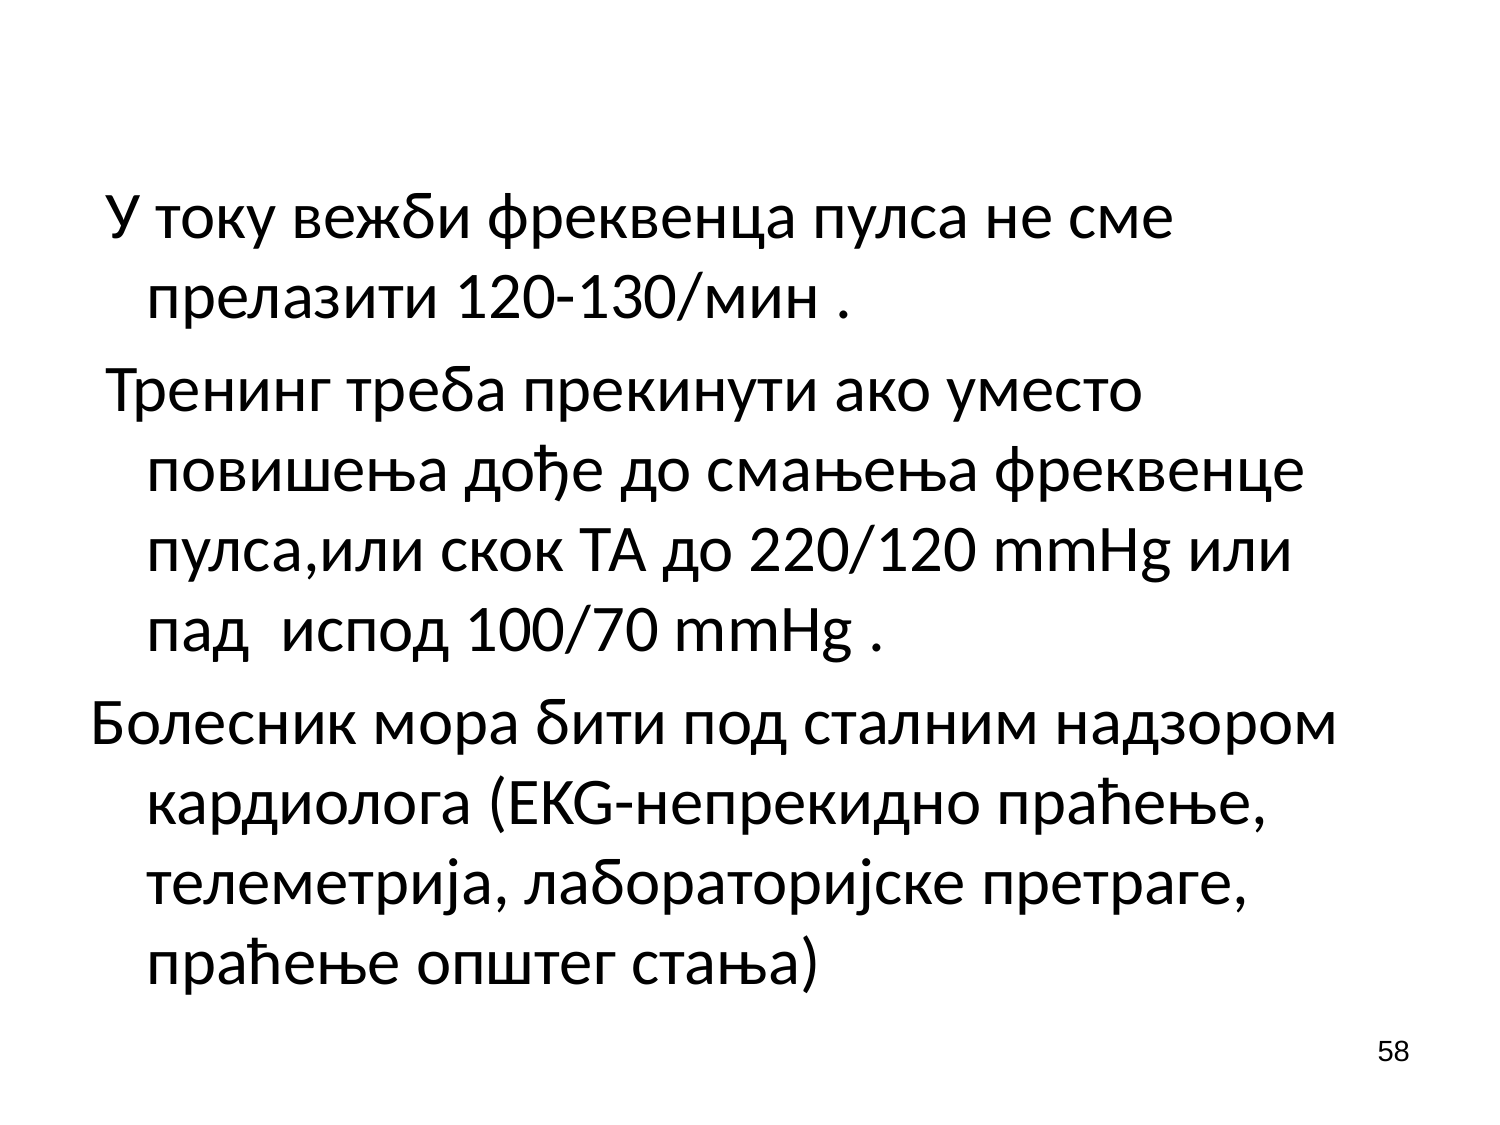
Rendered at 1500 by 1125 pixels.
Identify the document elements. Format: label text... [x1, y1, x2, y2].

list У току вежби фреквенца пулса не сме прелазити 120-130/мин . Тренинг треба прекинути ако уместо повишења дође до смањења фреквенце пулса,или скок ТА до 220/120 mmHg или пад испод 100/70 mmHg . Болесник мора бити под сталним надзором кардиолога (EKG-непрекидно праћење, телеметрија, лабораторијске претраге, праћење општег стања) [75, 164, 1425, 1005]
slide_number 58 [1074, 1024, 1425, 1103]
